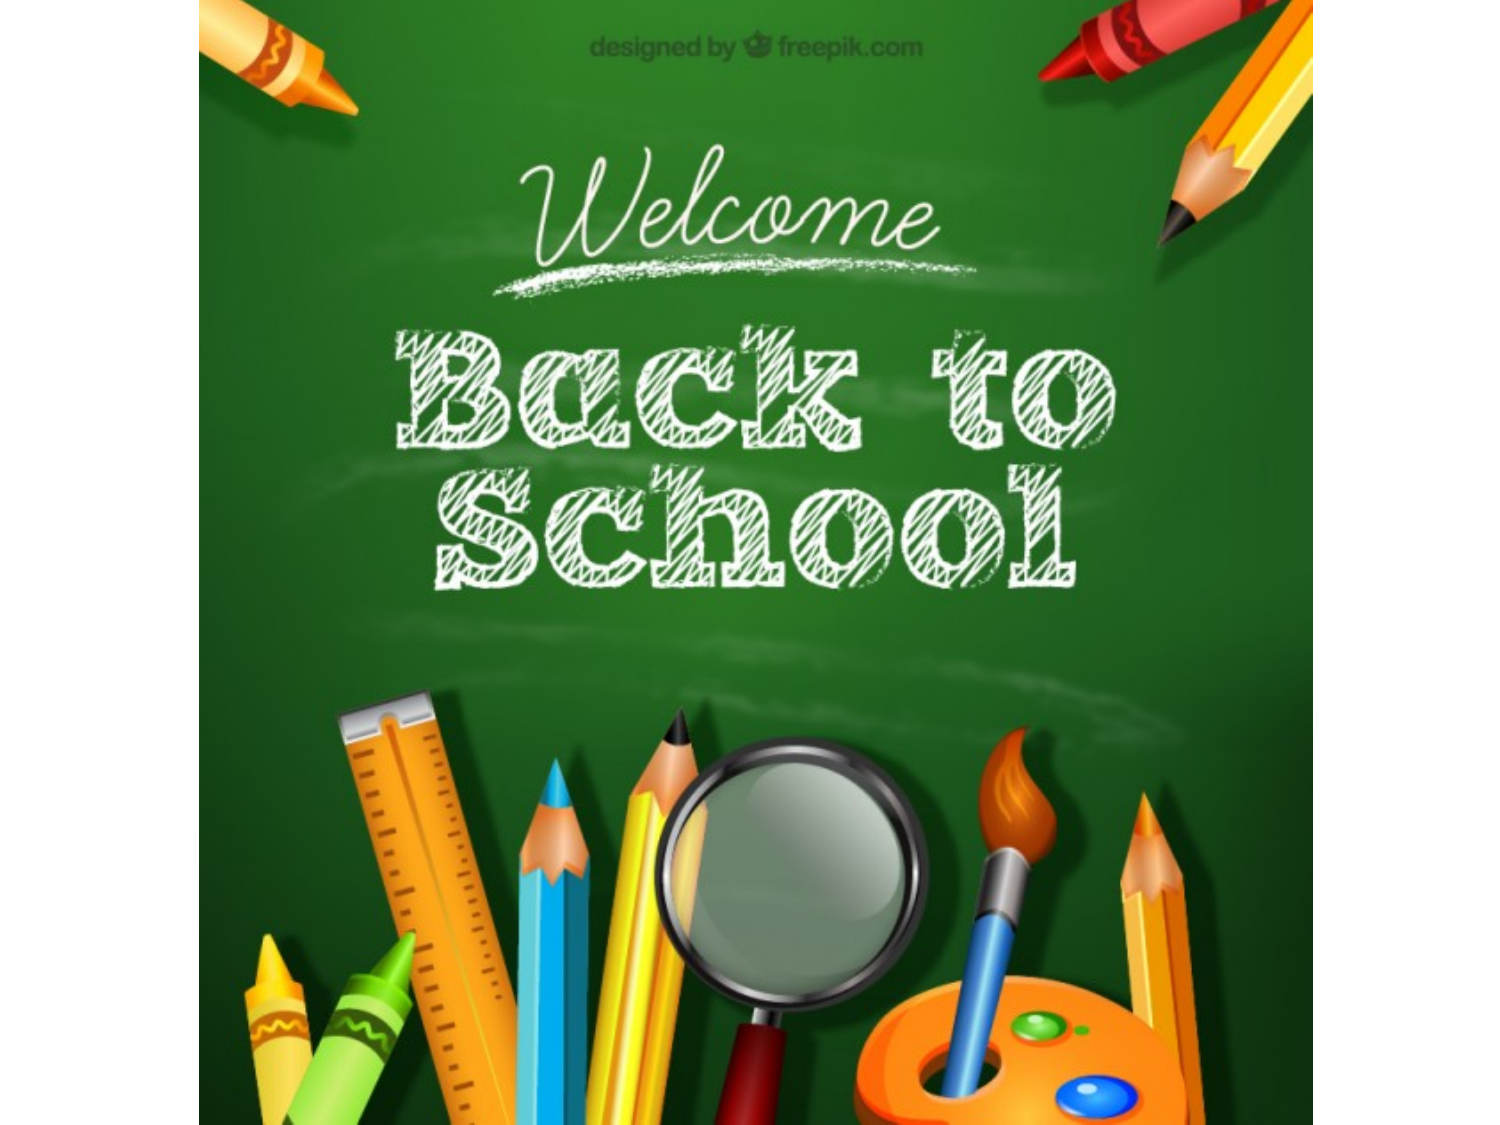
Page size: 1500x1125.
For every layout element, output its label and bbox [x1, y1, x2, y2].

picture [198, 0, 1313, 1125]
